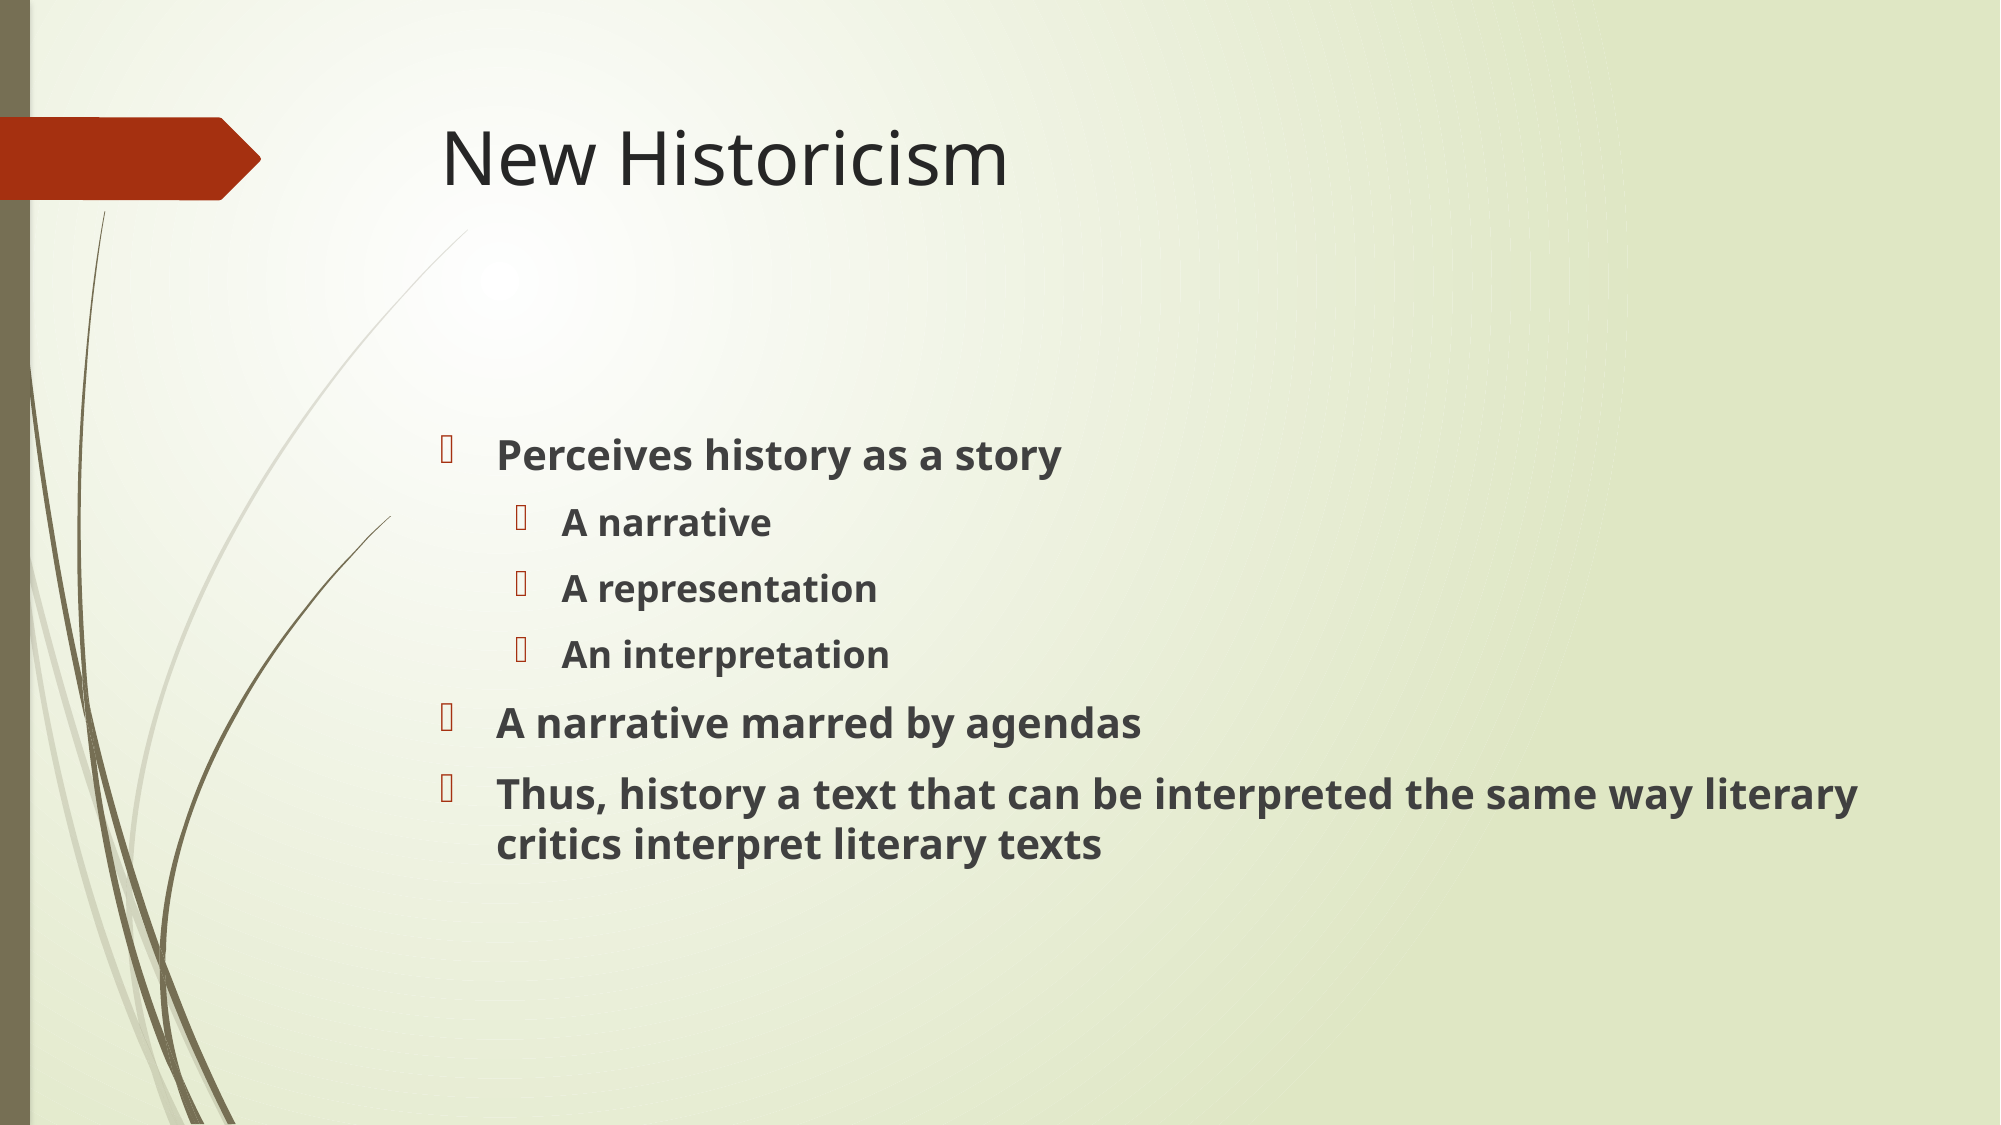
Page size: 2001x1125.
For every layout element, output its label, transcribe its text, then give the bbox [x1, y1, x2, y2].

list Perceives history as a story A narrative A representation An interpretation A narrative marred by agendas Thus, history a text that can be interpreted the same way literary critics interpret literary texts [424, 350, 1888, 970]
title New Historicism [425, 102, 1888, 313]
